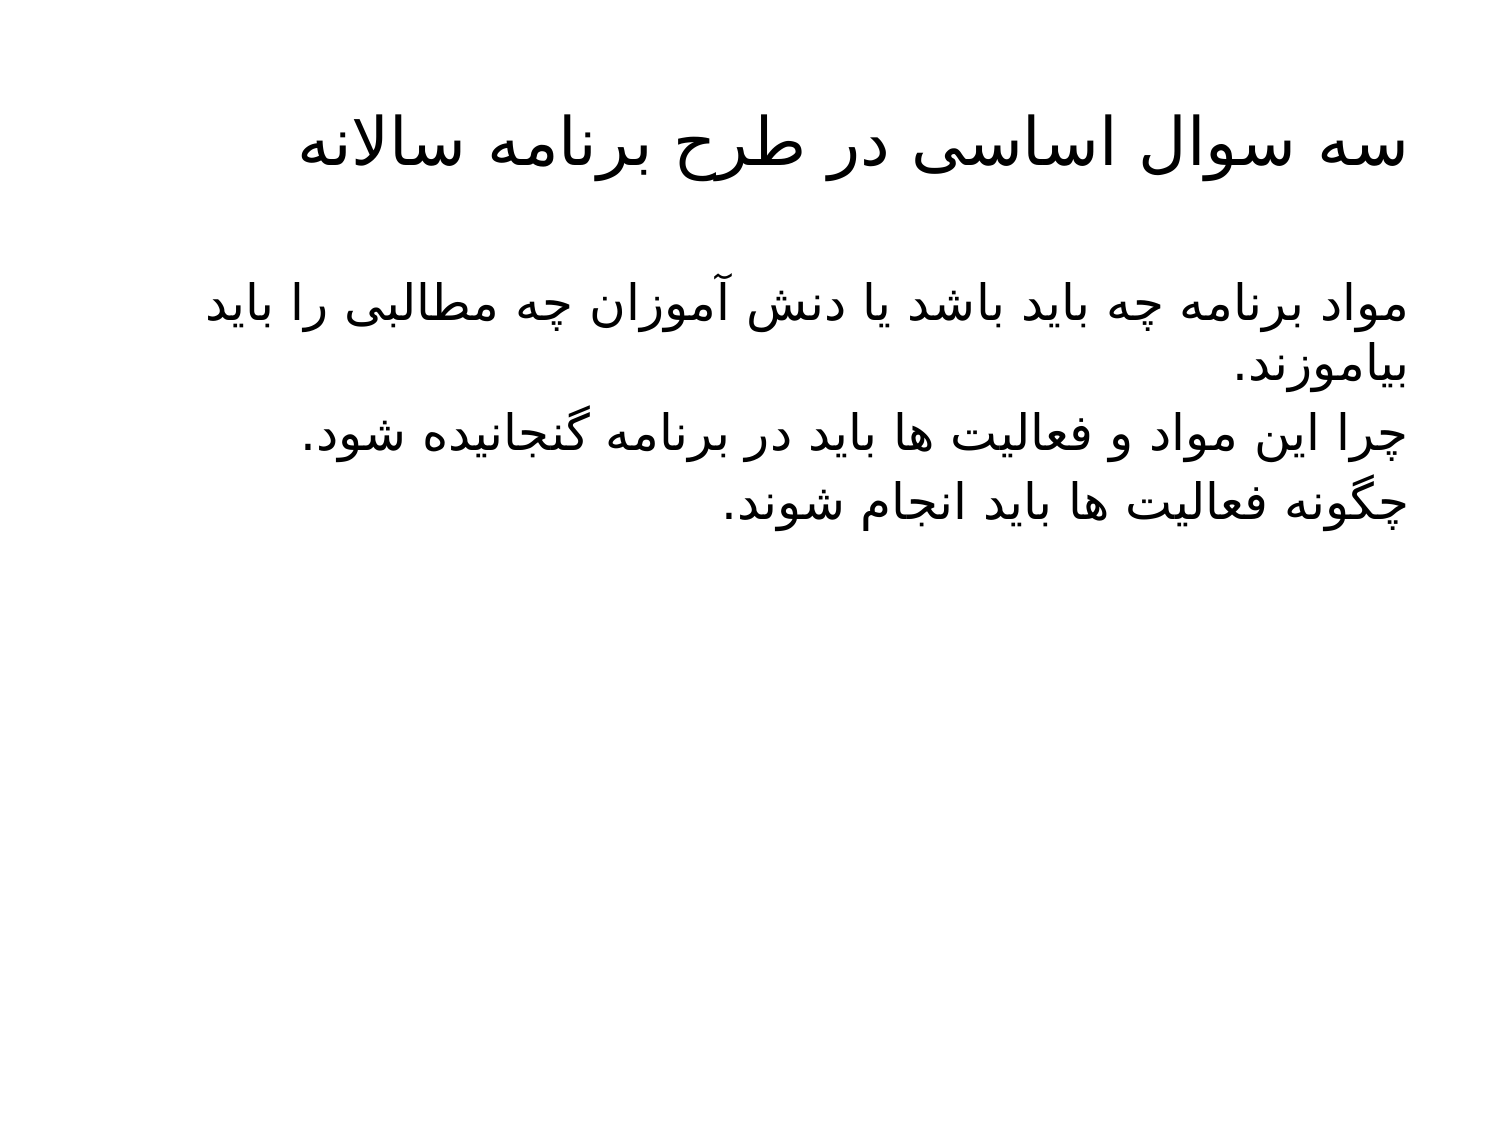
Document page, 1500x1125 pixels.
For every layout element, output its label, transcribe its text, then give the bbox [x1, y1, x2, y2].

list مواد برنامه چه باید باشد یا دنش آموزان چه مطالبی را باید بیاموزند. چرا این مواد و فعالیت ها باید در برنامه گنجانیده شود. چگونه فعالیت ها باید انجام شوند. [75, 262, 1425, 1005]
title سه سوال اساسی در طرح برنامه سالانه [75, 45, 1425, 233]
